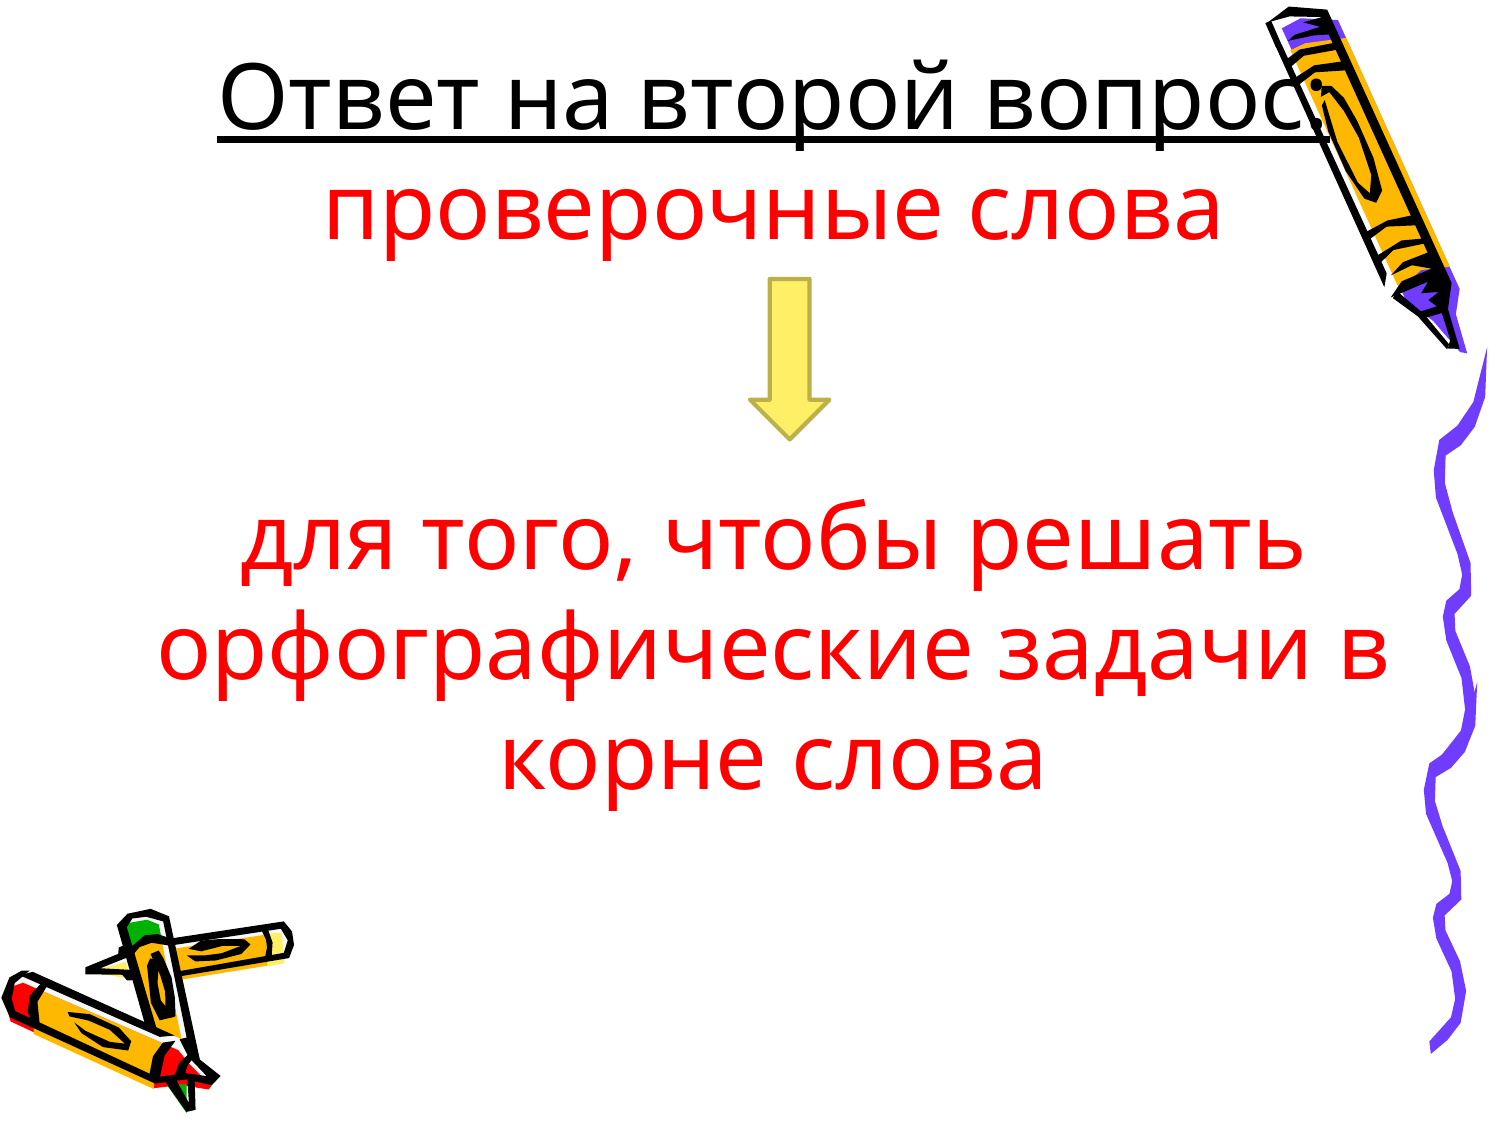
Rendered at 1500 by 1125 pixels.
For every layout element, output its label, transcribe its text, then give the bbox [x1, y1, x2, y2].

title Ответ на второй вопрос: проверочные слова для того, чтобы решать орфографические задачи в корне слова [112, 24, 1436, 1036]
text_box [748, 276, 832, 442]
